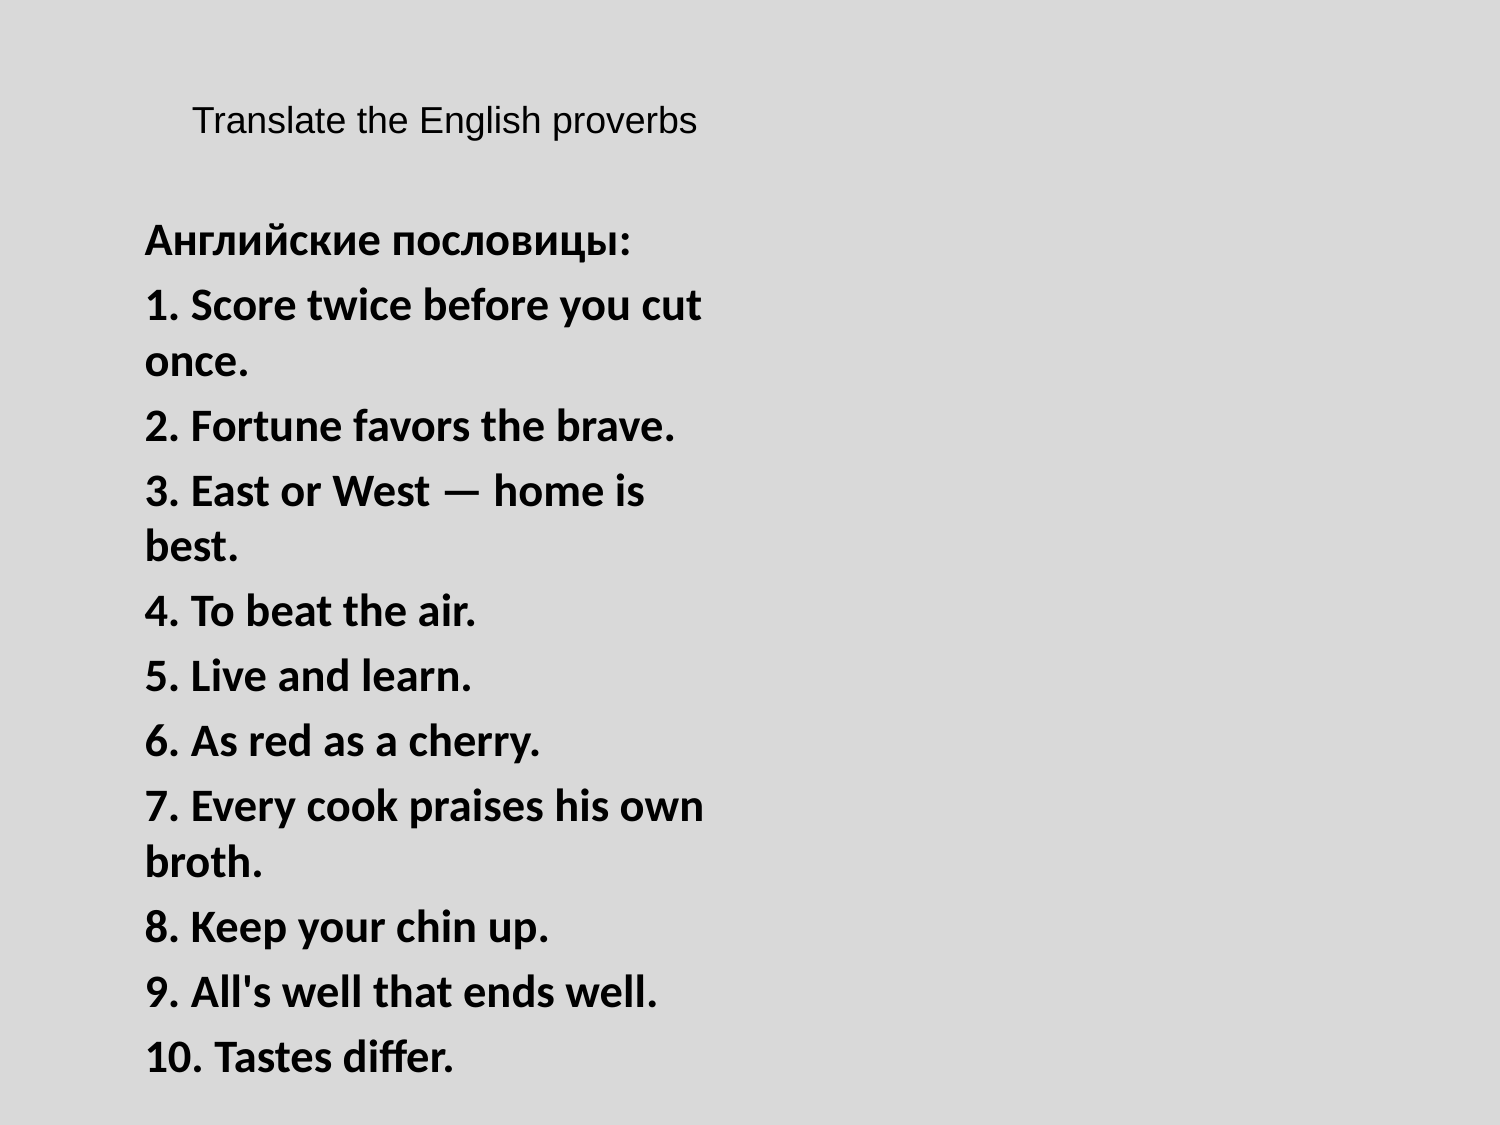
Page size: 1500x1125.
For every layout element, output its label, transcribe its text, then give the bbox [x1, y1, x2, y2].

text_box Translate the English proverbs [177, 88, 713, 146]
list Английские пословицы: 1. Score twice before you cut once. 2. Fortune favors the brave. 3. East or West — home is best. 4. To beat the air. 5. Live and learn. 6. As red as a cherry. 7. Every cook praises his own broth. 8. Keep your chin up. 9. All's well that ends well. 10. Tastes differ. [75, 201, 739, 1093]
